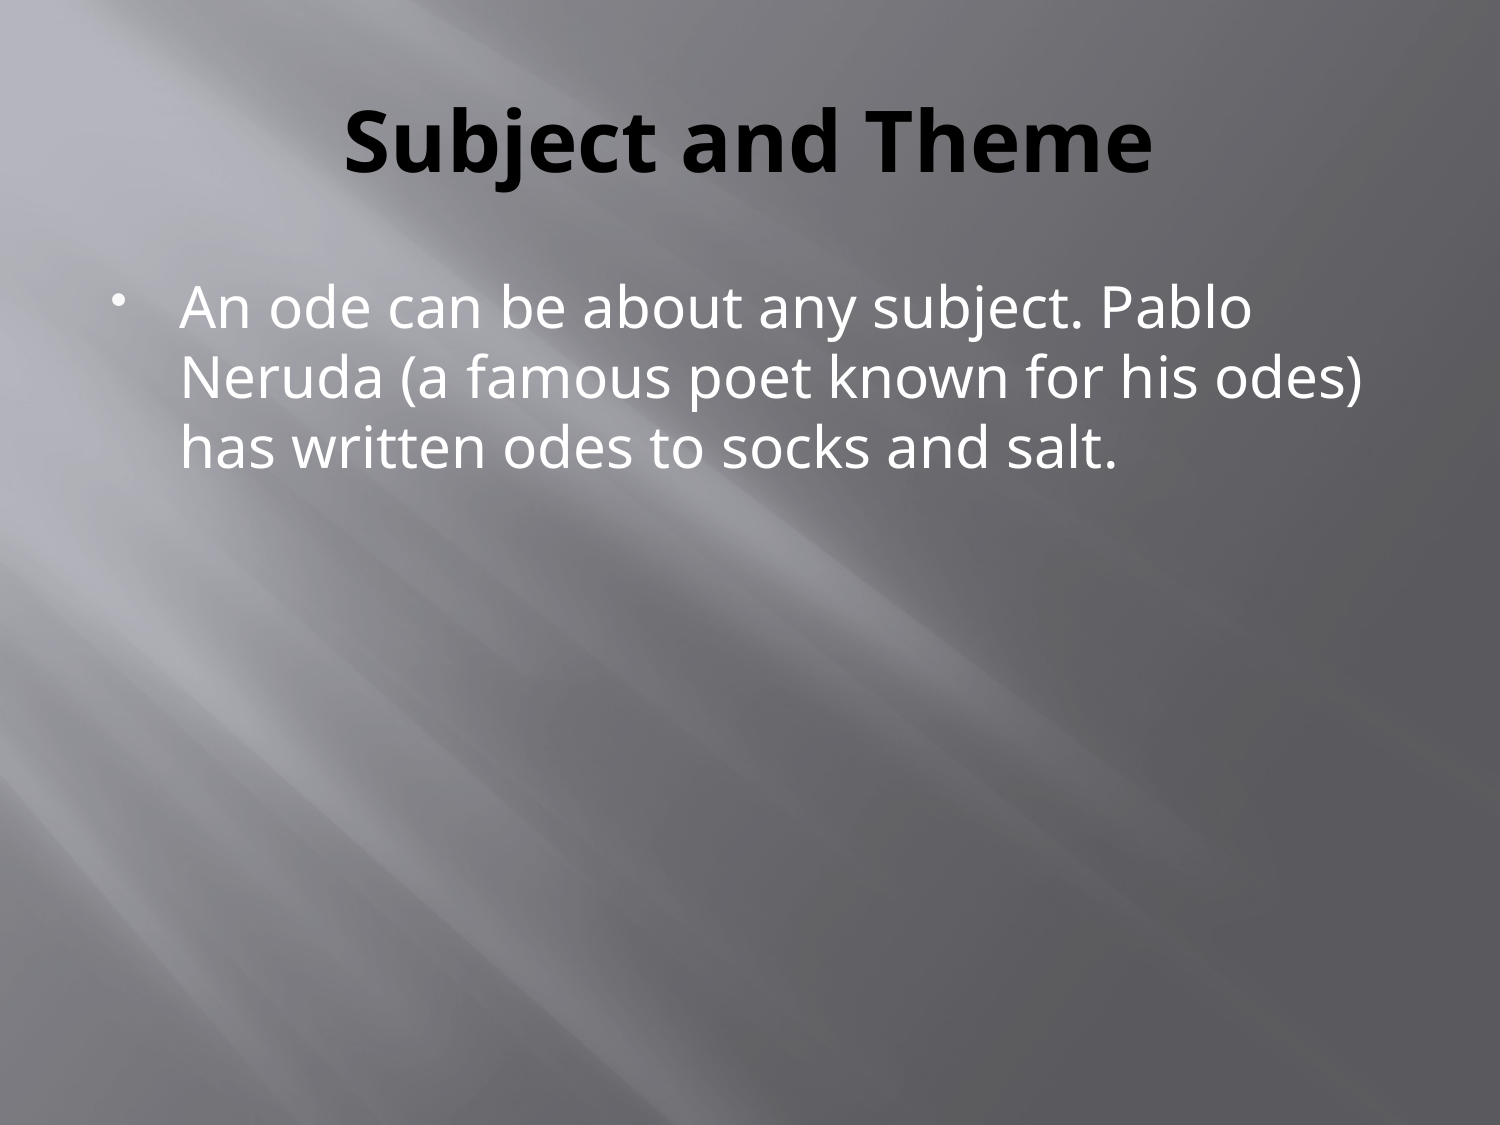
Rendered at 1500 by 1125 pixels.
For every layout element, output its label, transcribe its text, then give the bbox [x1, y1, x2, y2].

title Subject and Theme [75, 45, 1425, 233]
list An ode can be about any subject. Pablo Neruda (a famous poet known for his odes) has written odes to socks and salt. [75, 262, 1425, 1035]
